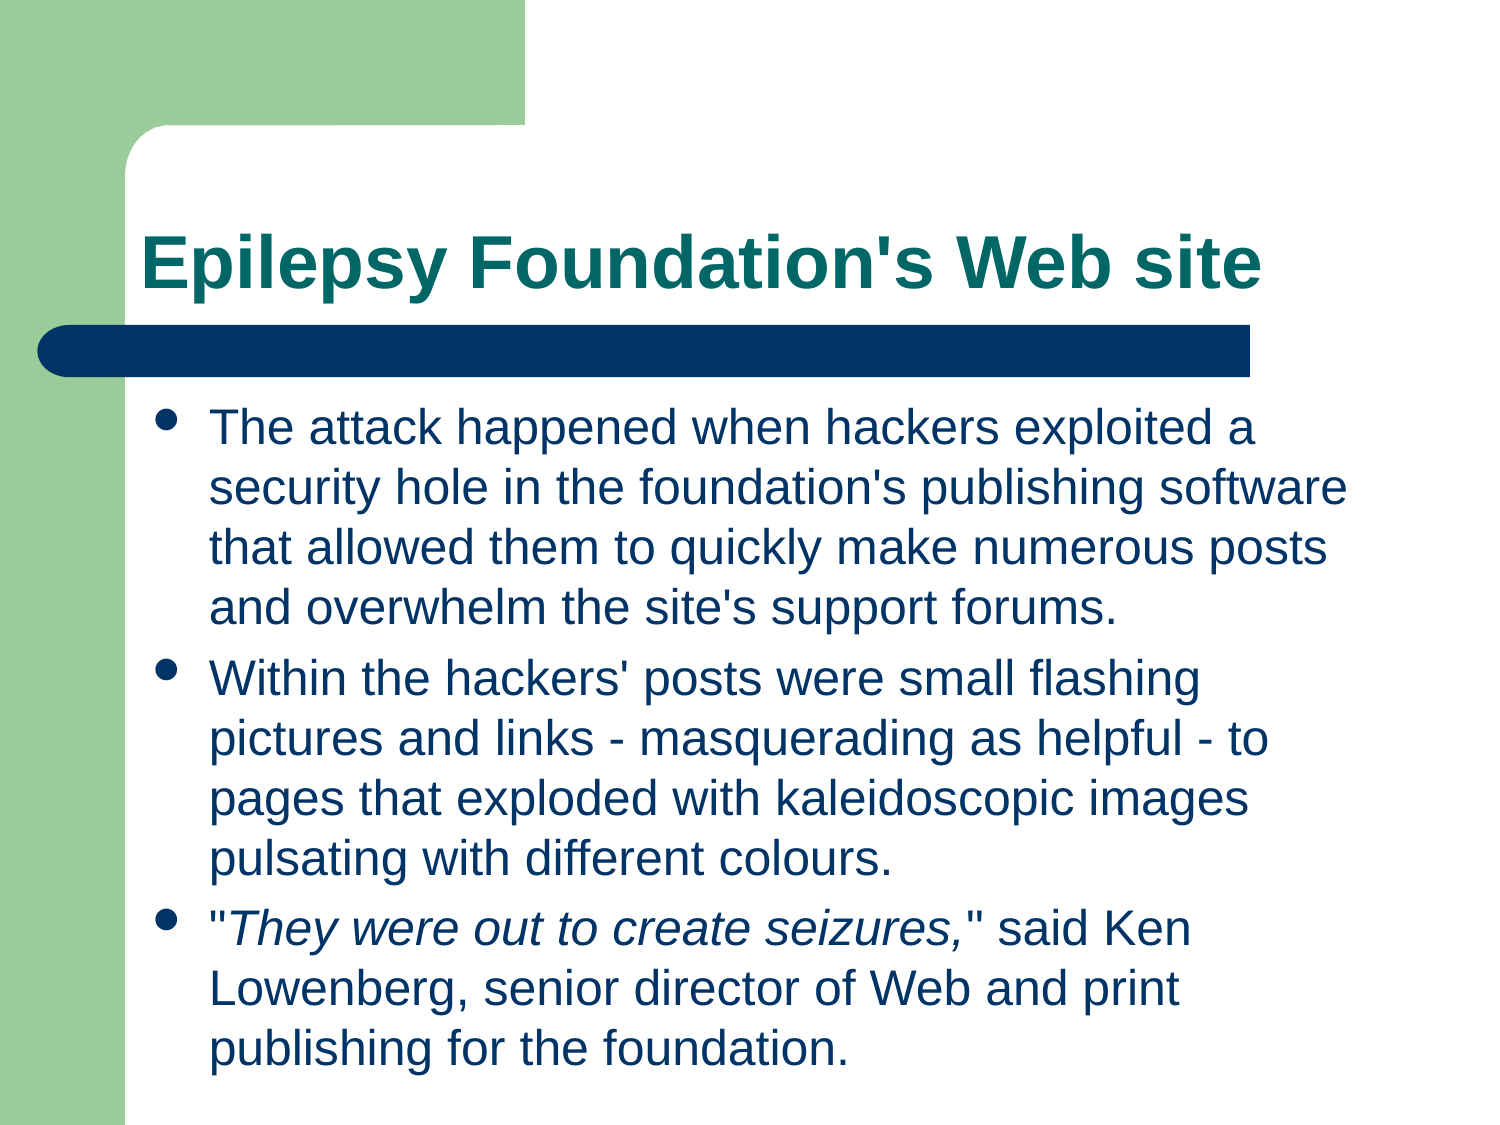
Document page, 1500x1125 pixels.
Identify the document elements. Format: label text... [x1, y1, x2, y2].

title Epilepsy Foundation's Web site [124, 124, 1426, 313]
list The attack happened when hackers exploited a security hole in the foundation's publishing software that allowed them to quickly make numerous posts and overwhelm the site's support forums. Within the hackers' posts were small flashing pictures and links - masquerading as helpful - to pages that exploded with kaleidoscopic images pulsating with different colours. "They were out to create seizures," said Ken Lowenberg, senior director of Web and print publishing for the foundation. [137, 387, 1400, 999]
